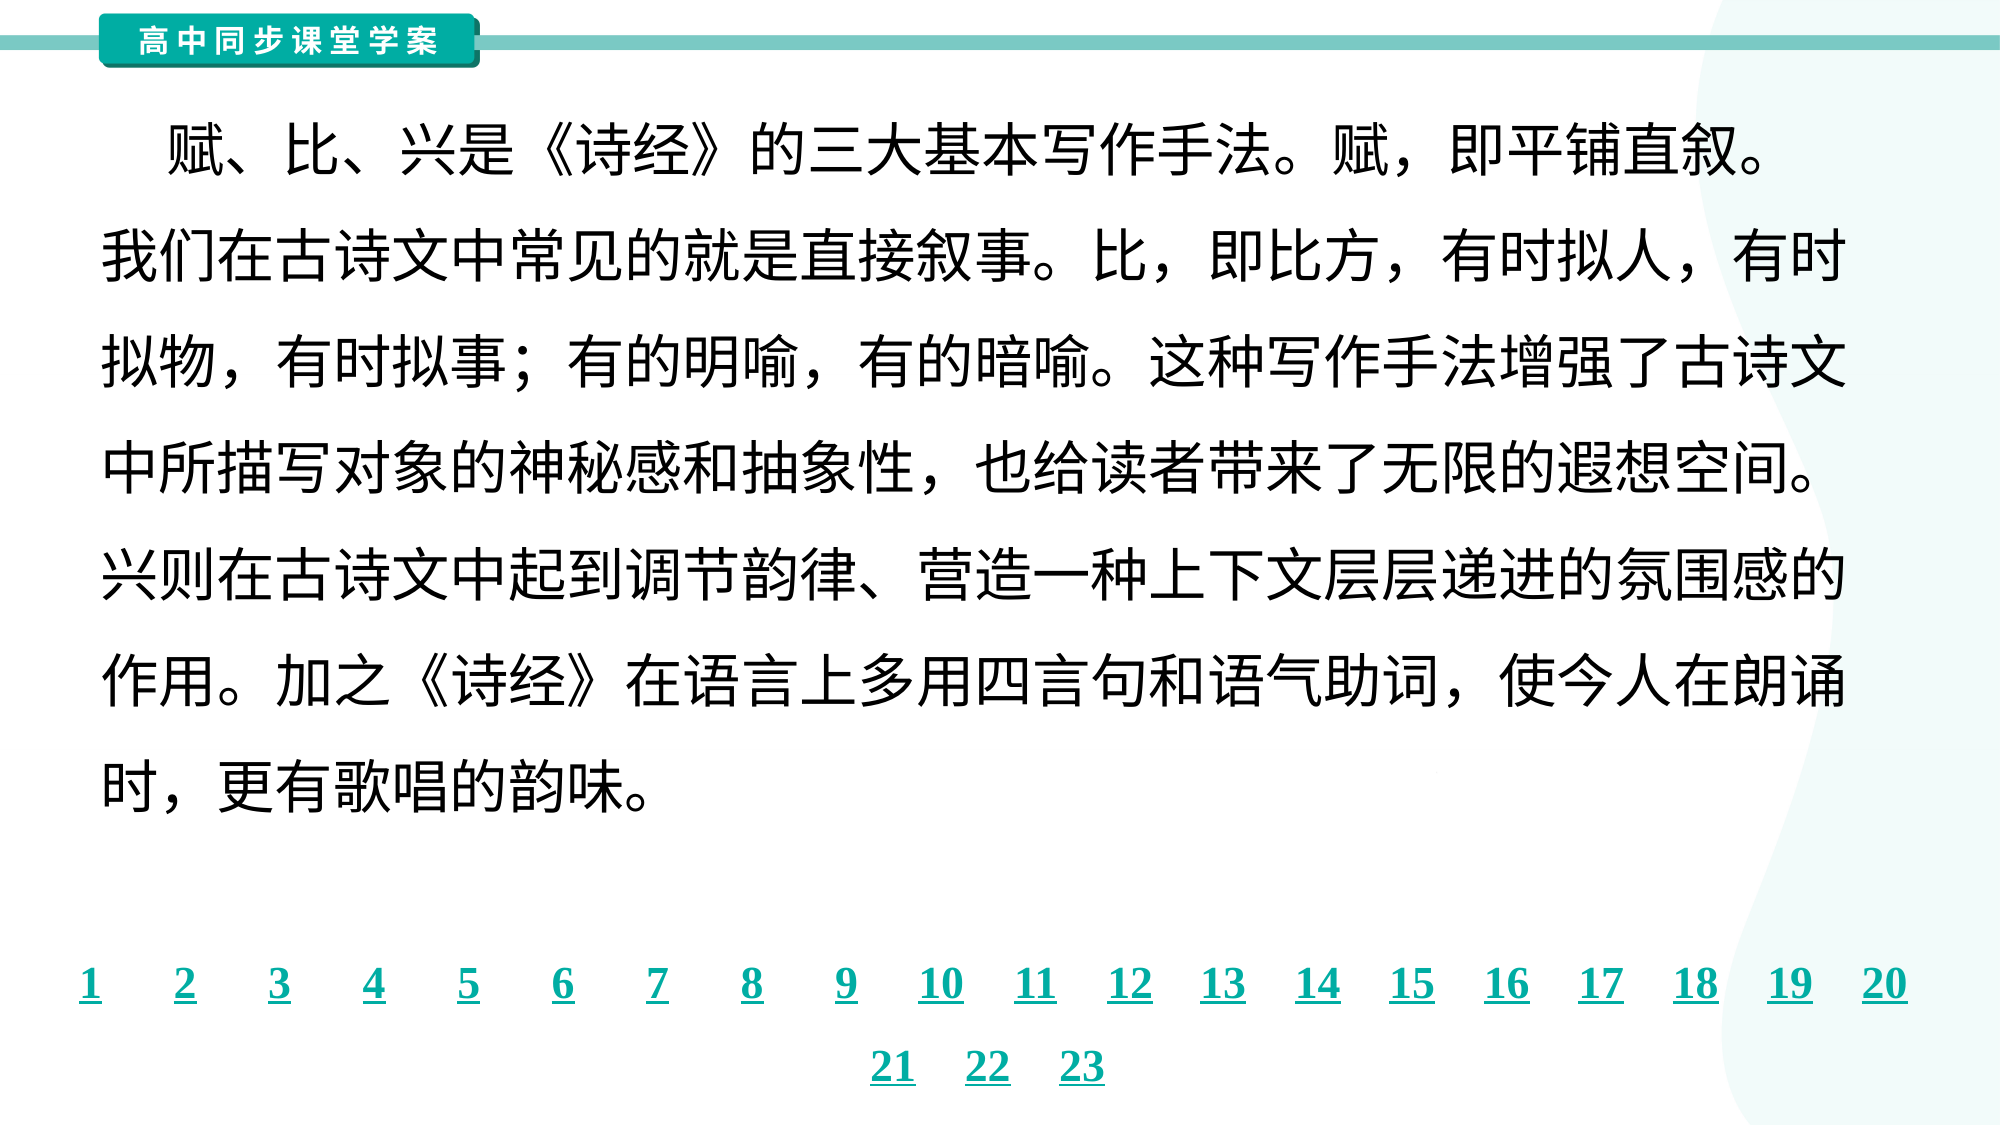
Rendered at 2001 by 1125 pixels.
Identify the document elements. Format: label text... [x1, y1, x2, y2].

picture [0, 0, 2000, 1125]
text_box 赋、比、兴是《诗经》的三大基本写作手法。赋，即平铺直叙。 我们在古诗文中常见的就是直接叙事。比，即比方，有时拟人，有时 拟物，有时拟事；有的明喻，有的暗喻。这种写作手法增强了古诗文 中所描写对象的神秘感和抽象性，也给读者带来了无限的遐想空间。 兴则在古诗文中起到调节韵律、营造一种上下文层层递进的氛围感的 作用。加之《诗经》在语言上多用四言句和语气助词，使今人在朗诵 时，更有歌唱的韵味。 [100, 76, 1899, 821]
